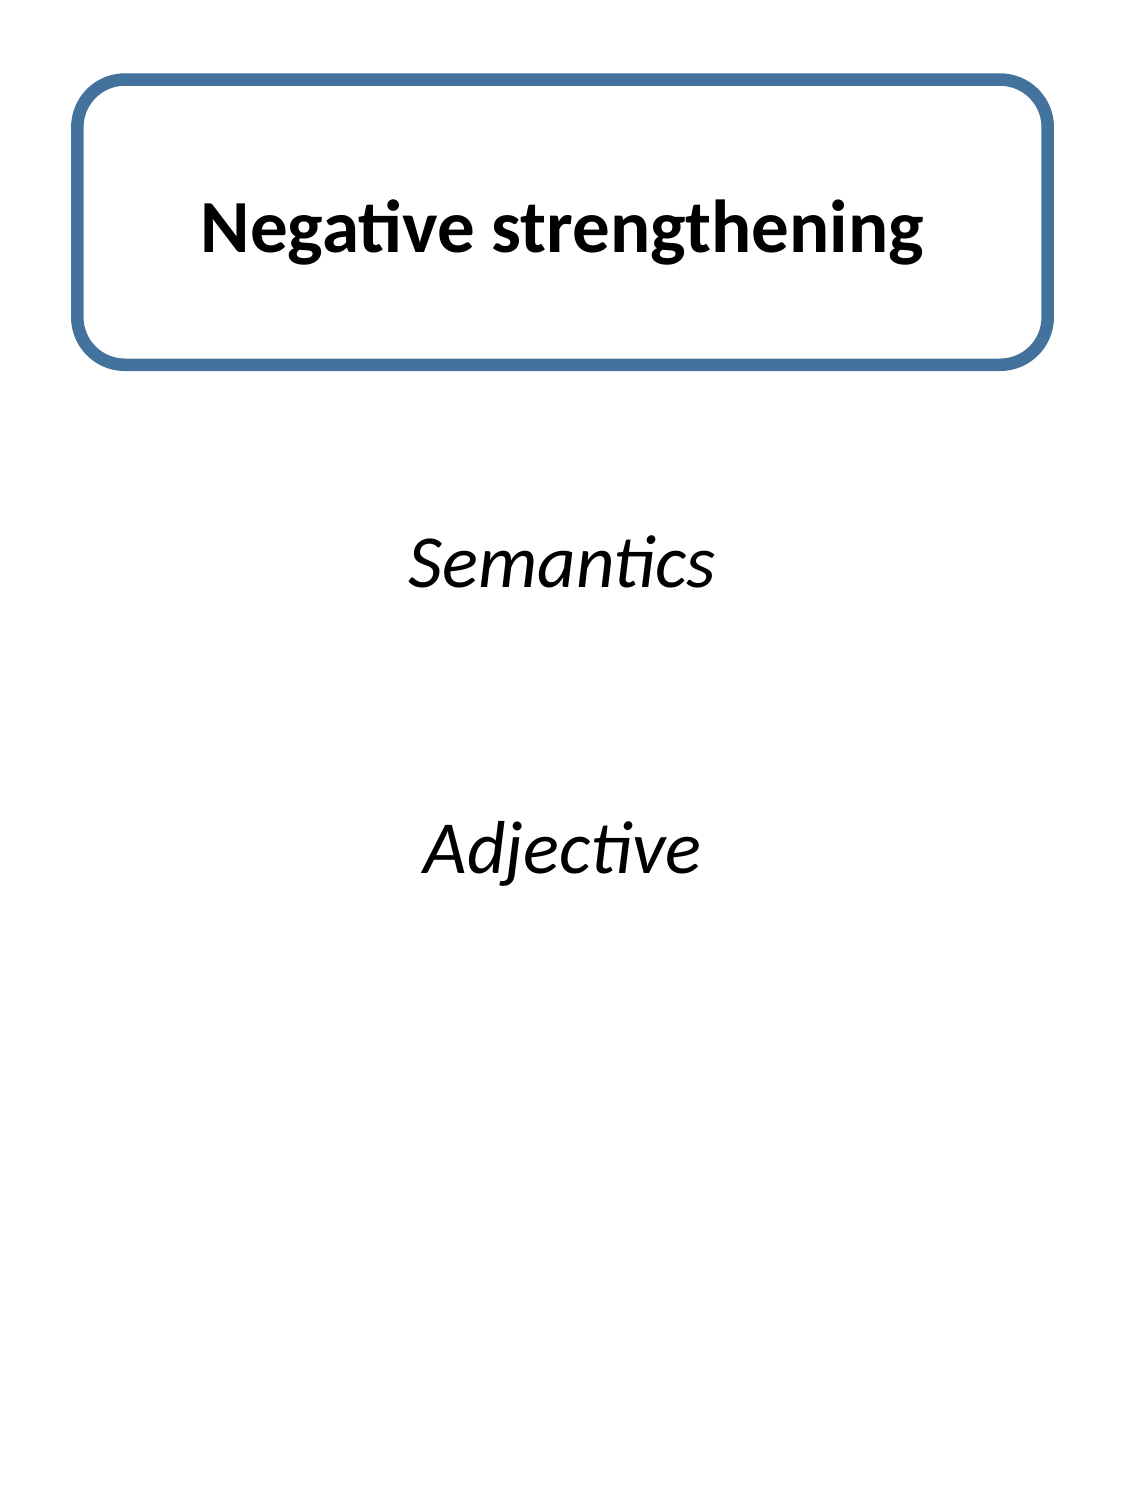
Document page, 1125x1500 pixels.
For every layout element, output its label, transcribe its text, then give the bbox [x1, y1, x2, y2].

list Semantics Adjective [77, 399, 1048, 1352]
text_box Negative strengthening [76, 78, 1049, 366]
